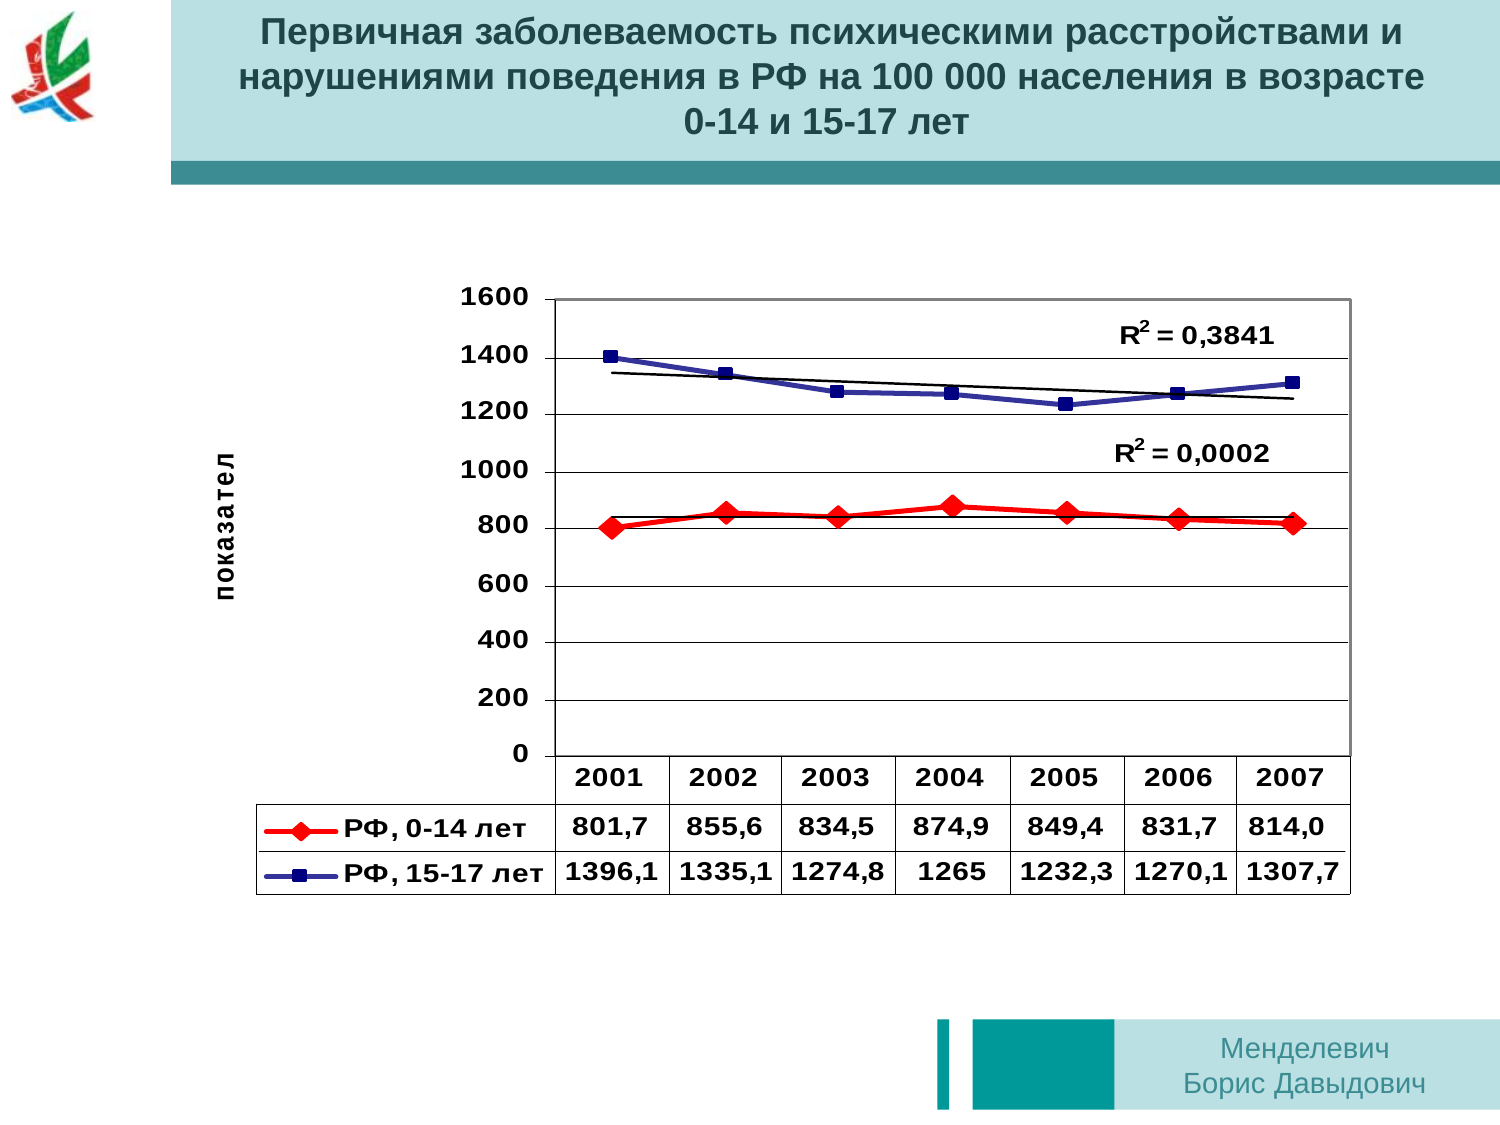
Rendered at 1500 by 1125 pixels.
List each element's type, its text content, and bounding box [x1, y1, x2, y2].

text_box Менделевич Борис Давыдович [1115, 1019, 1500, 1110]
text_box [972, 1019, 1115, 1110]
picture [11, 11, 96, 122]
text_box [171, 0, 1500, 160]
text_box Первичная заболеваемость психическими расстройствами и нарушениями поведения в РФ на 100 000 населения в возрасте 0-14 и 15-17 лет [222, 0, 1442, 150]
text_box [937, 1019, 950, 1110]
picture [159, 243, 1389, 929]
text_box [171, 160, 1500, 185]
